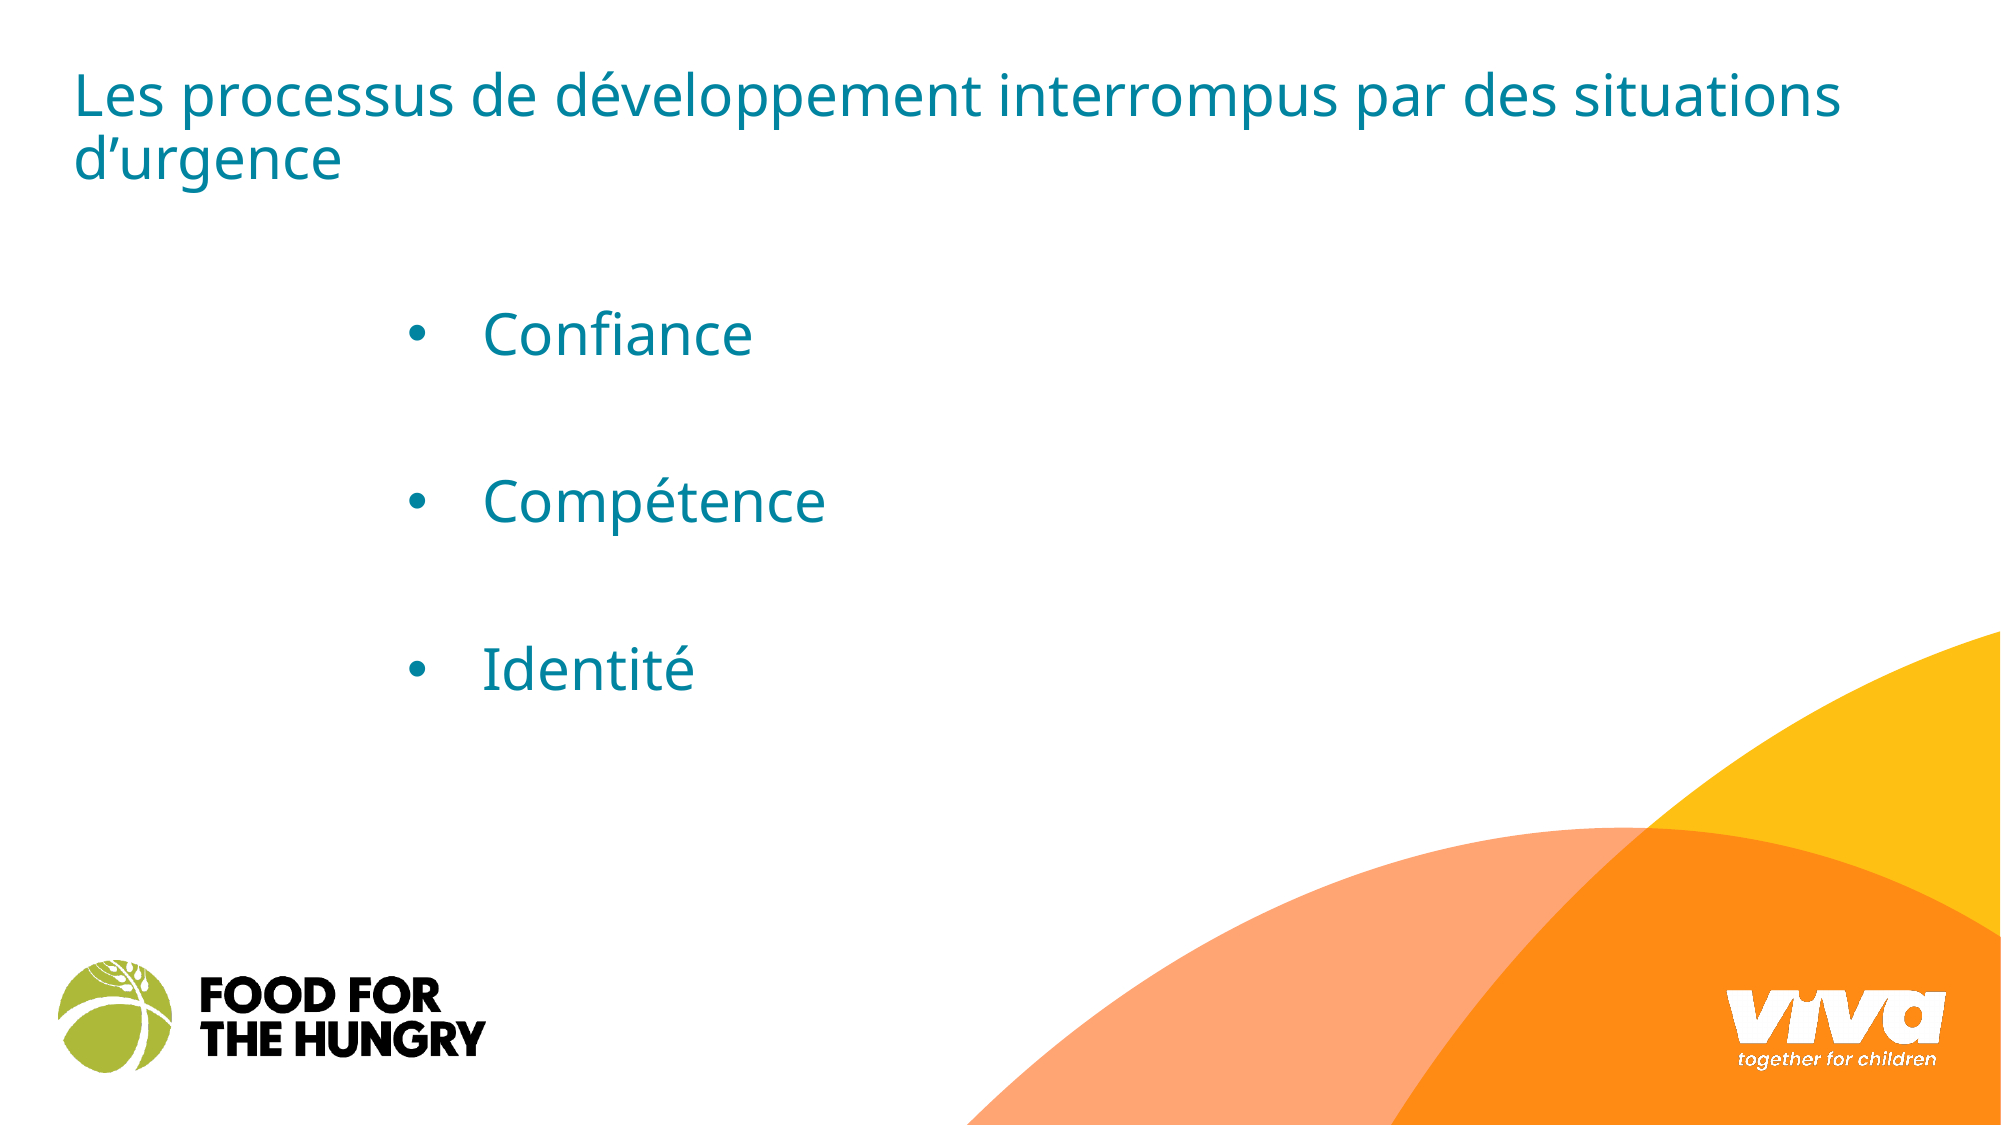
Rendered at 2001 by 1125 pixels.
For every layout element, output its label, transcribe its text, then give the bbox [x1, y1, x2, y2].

list Confiance Compétence Identité [392, 297, 1942, 937]
picture [1672, 936, 2000, 1125]
picture [58, 960, 486, 1073]
list Les processus de développement interrompus par des situations d’urgence [59, 59, 1942, 272]
